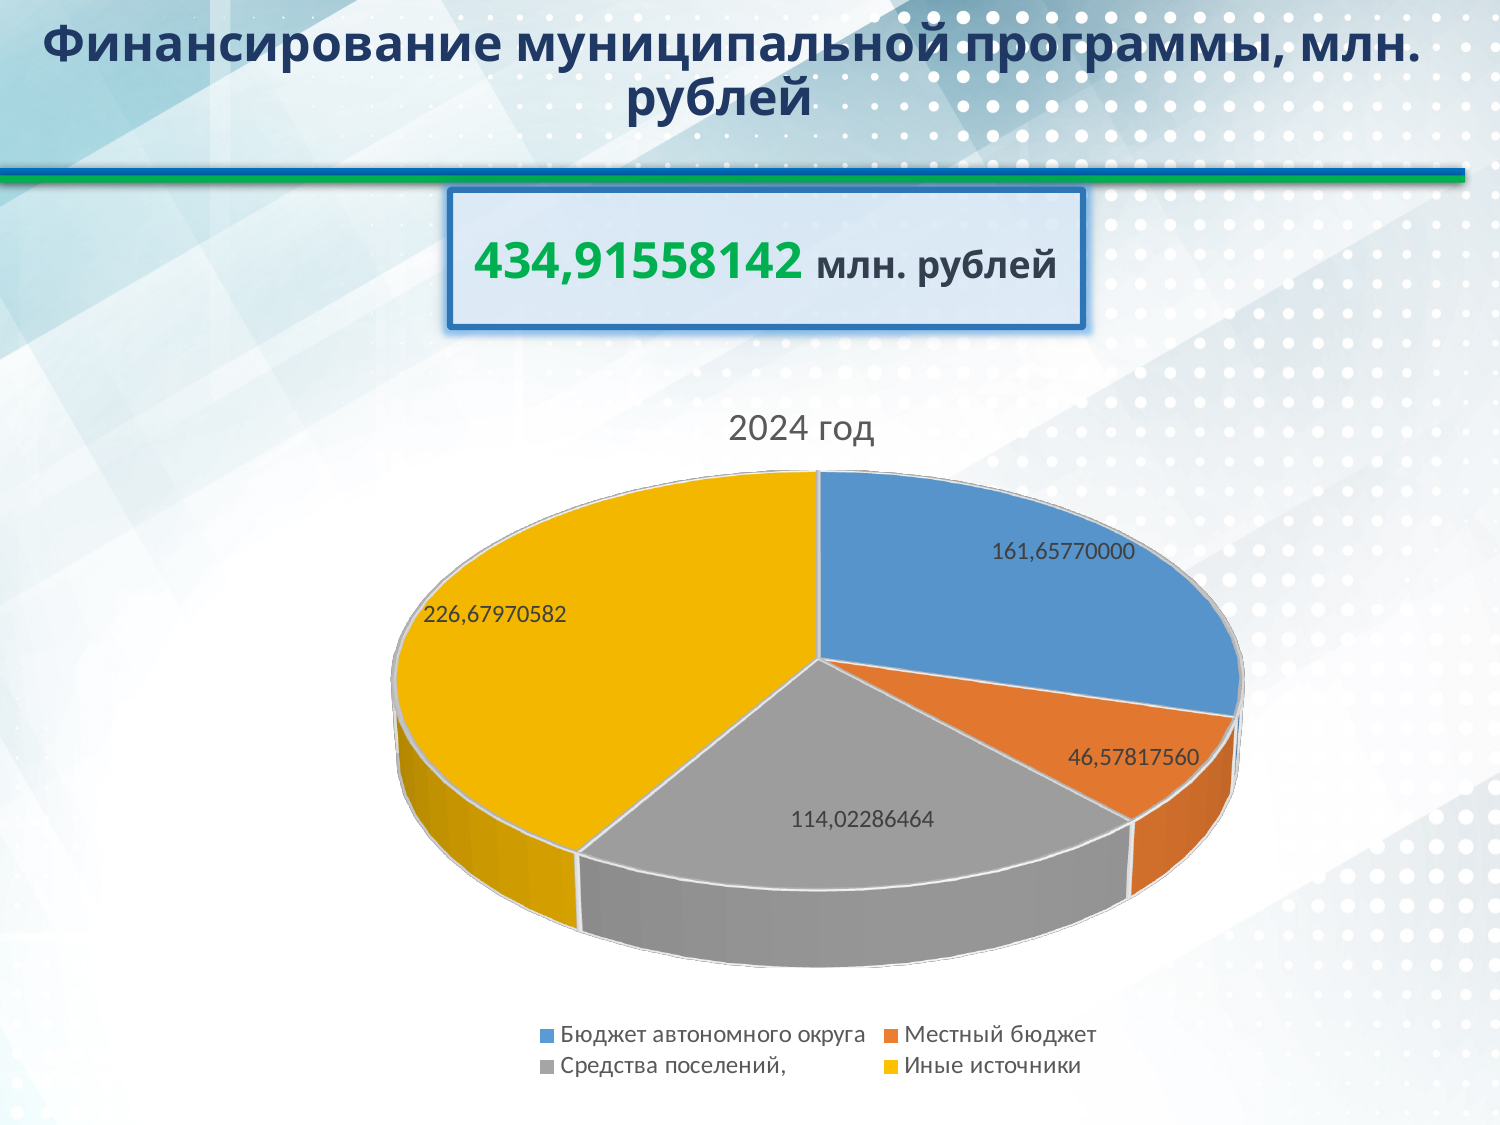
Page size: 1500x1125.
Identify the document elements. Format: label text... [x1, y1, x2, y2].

text_box 434,91558142 млн. рублей [448, 188, 1085, 329]
text_box Финансирование муниципальной программы, млн. рублей [0, 18, 1466, 153]
picture [0, 0, 1500, 1125]
chart [171, 371, 1466, 1086]
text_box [0, 168, 1466, 183]
